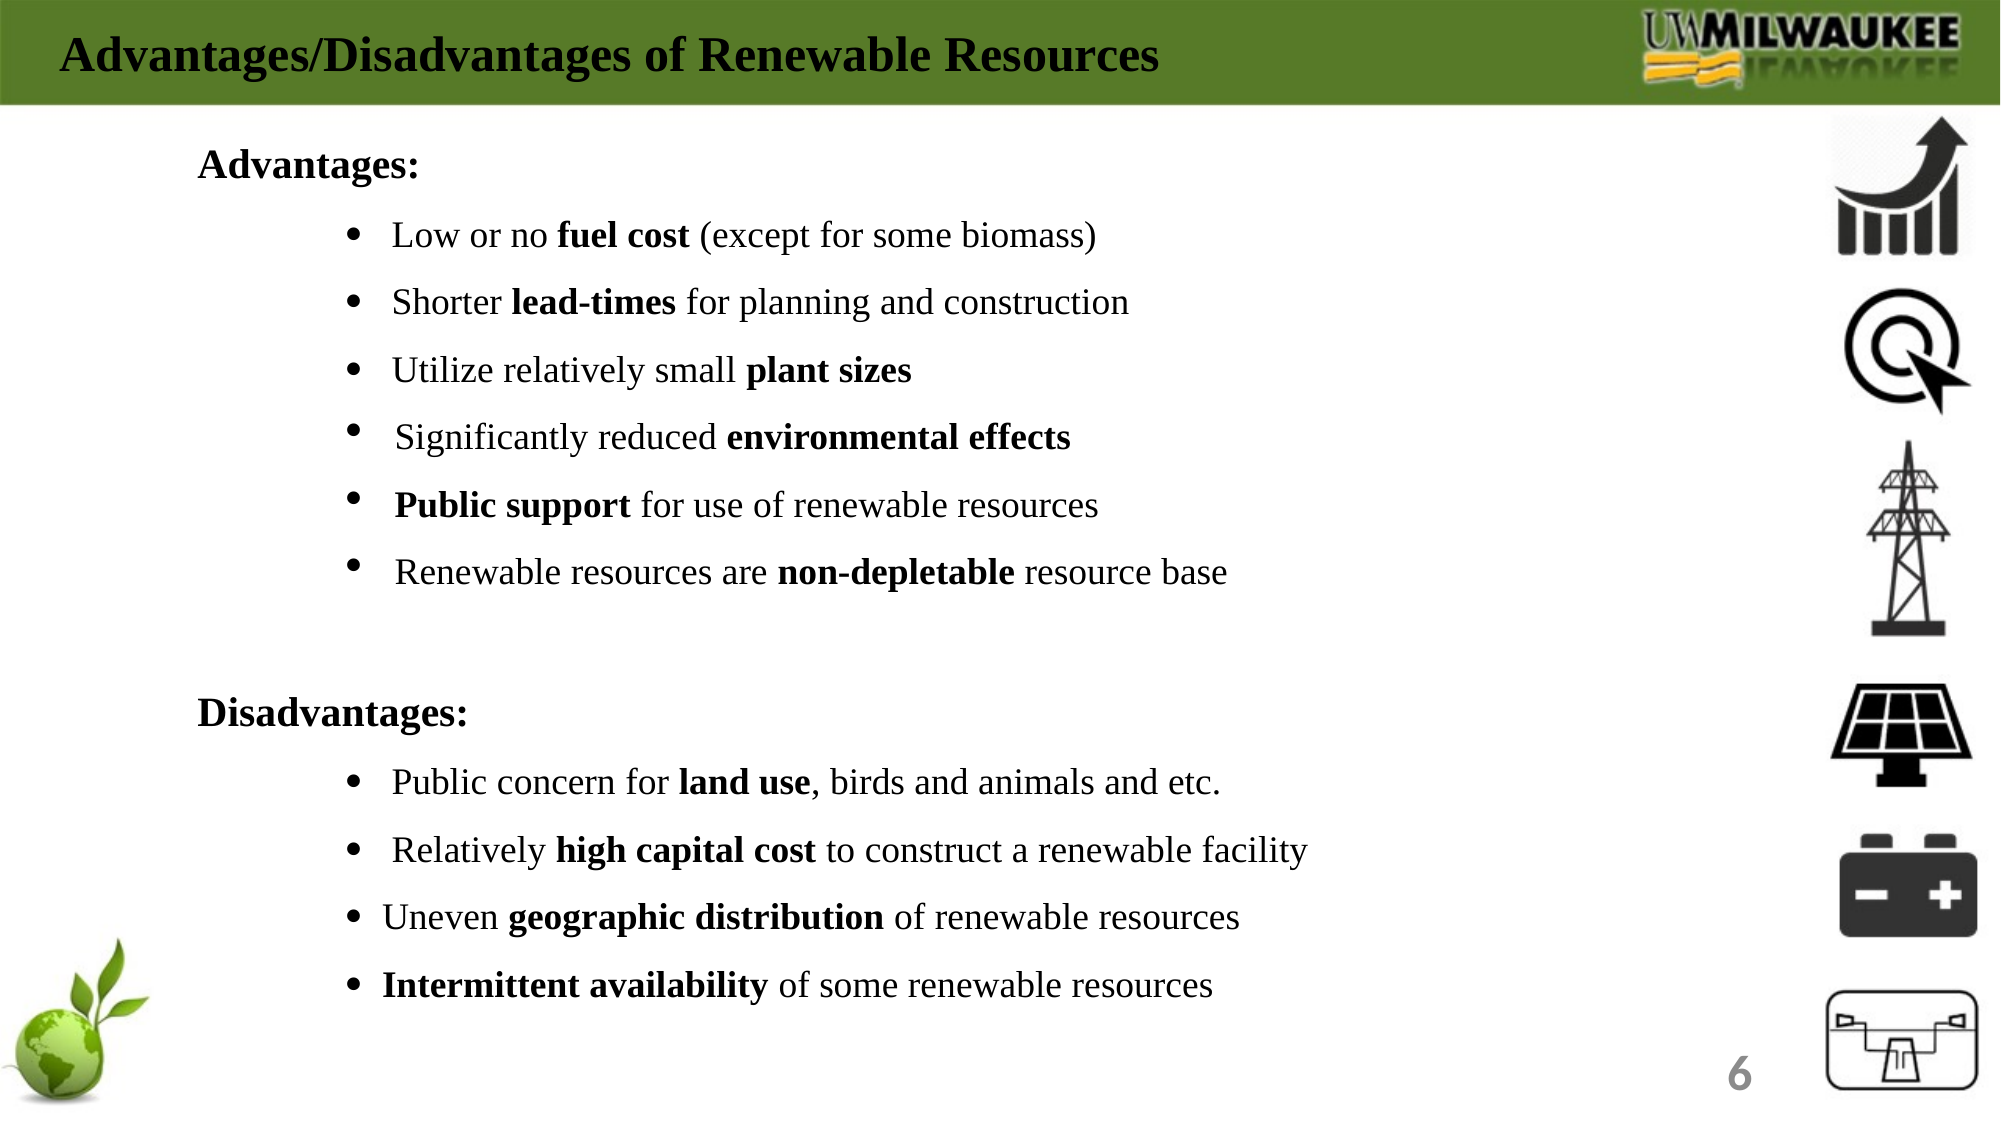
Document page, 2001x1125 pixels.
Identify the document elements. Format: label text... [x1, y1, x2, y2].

text_box Advantages:  Low or no fuel cost (except for some biomass)  Shorter lead-times for planning and construction  Utilize relatively small plant sizes Significantly reduced environmental effects Public support for use of renewable resources Renewable resources are non-depletable resource base Disadvantages:  Public concern for land use, birds and animals and etc.  Relatively high capital cost to construct a renewable facility  Uneven geographic distribution of renewable resources  Intermittent availability of some renewable resources [182, 104, 1833, 1080]
slide_number 6 [1317, 1040, 1768, 1101]
picture [0, 0, 2001, 1125]
text_box Advantages/Disadvantages of Renewable Resources [44, 14, 1572, 90]
